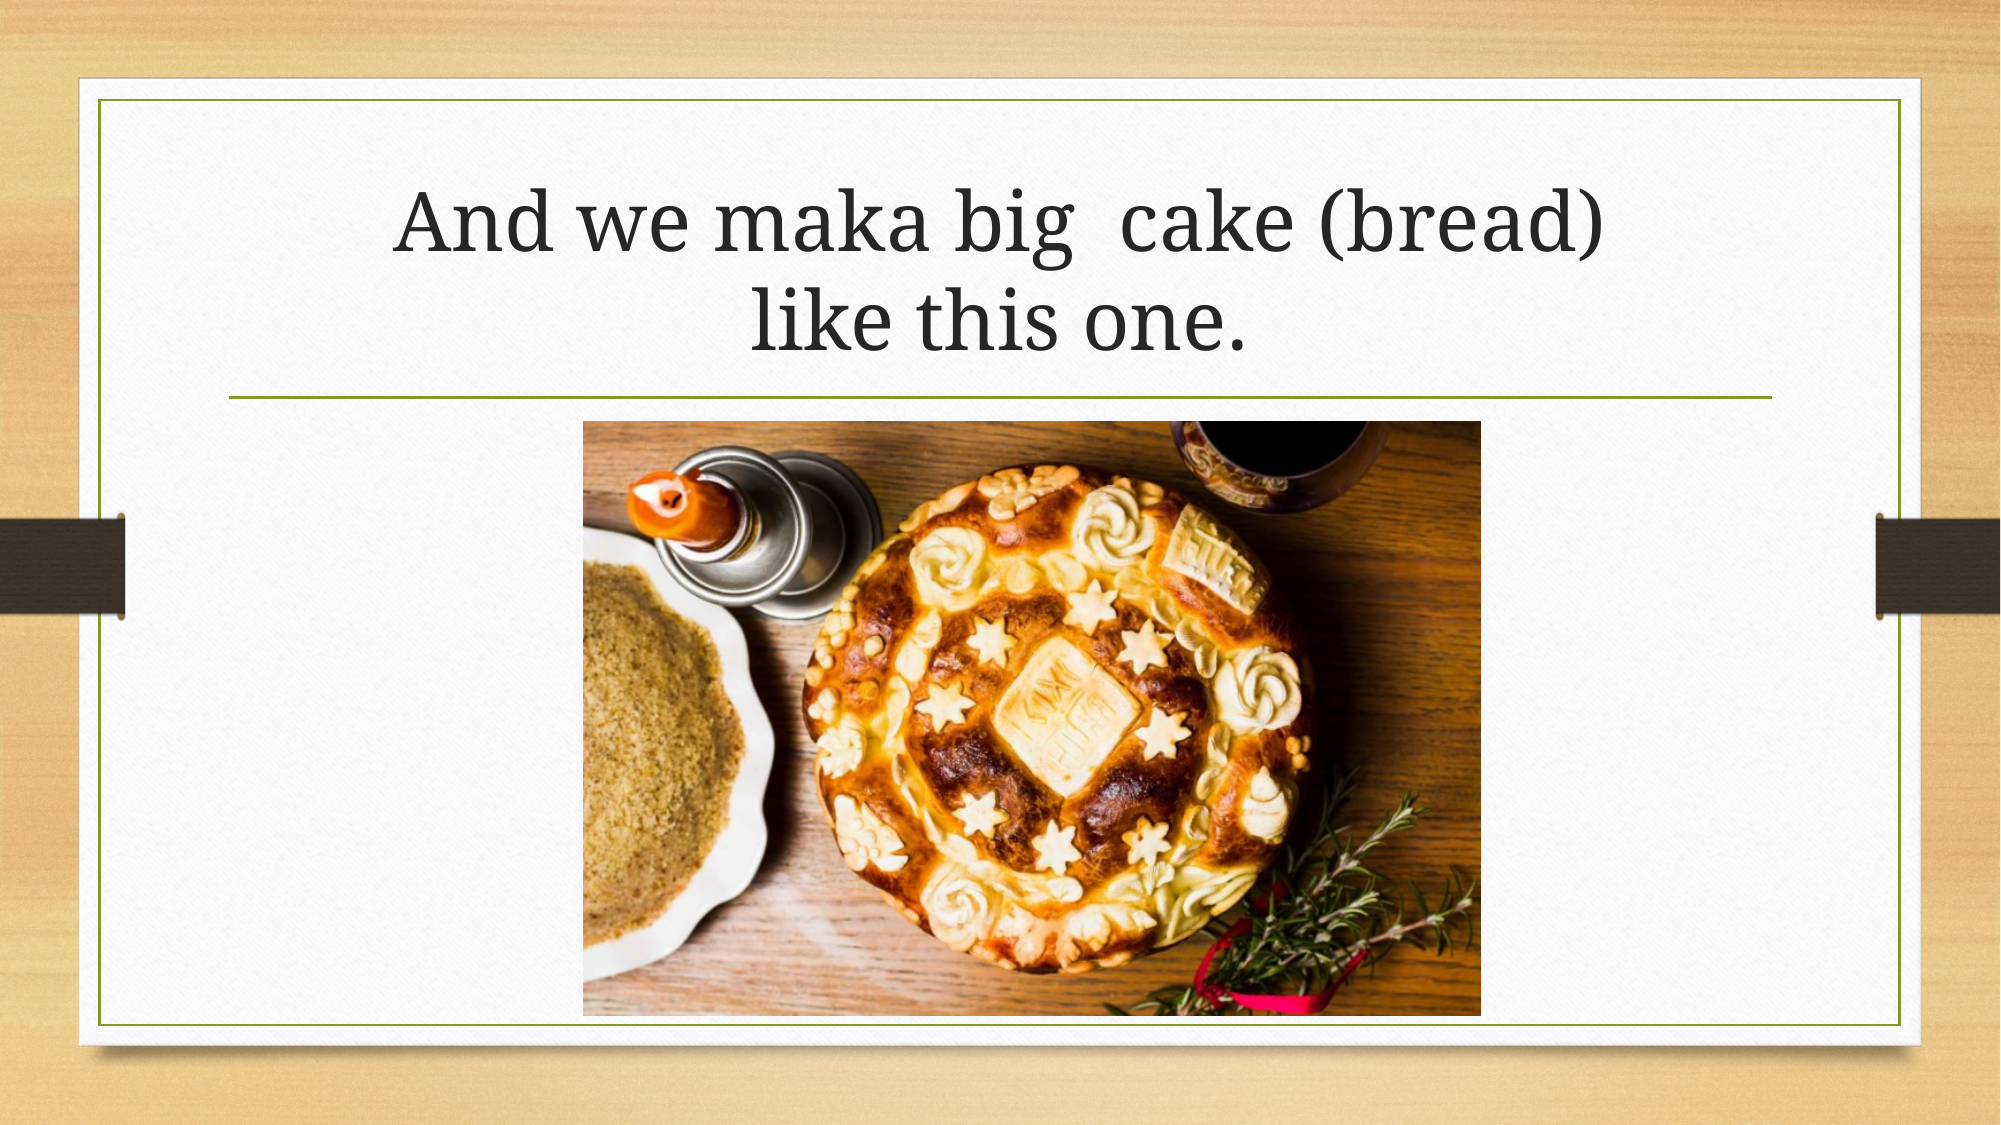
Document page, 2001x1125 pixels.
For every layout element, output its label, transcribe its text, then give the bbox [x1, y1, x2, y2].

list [583, 421, 1481, 1016]
picture [0, 0, 2001, 1125]
title And we maka big cake (bread) like this one. [212, 161, 1788, 375]
